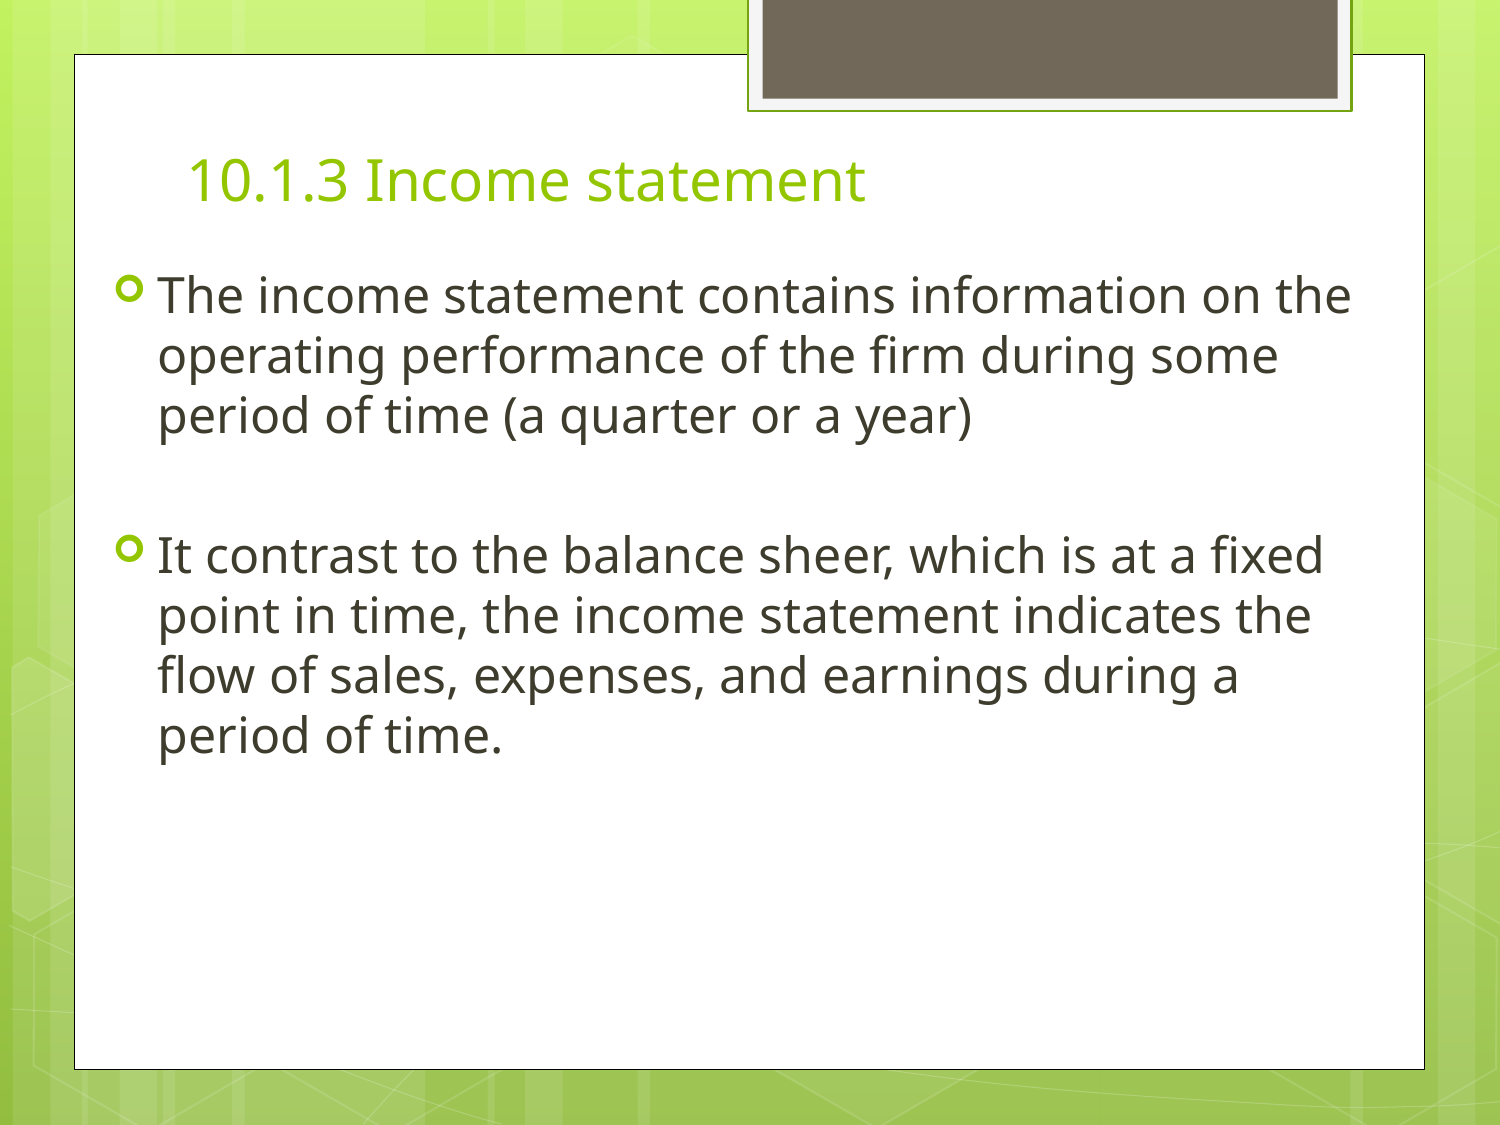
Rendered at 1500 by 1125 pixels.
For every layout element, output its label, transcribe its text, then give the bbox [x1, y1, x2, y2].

list The income statement contains information on the operating performance of the firm during some period of time (a quarter or a year) It contrast to the balance sheer, which is at a fixed point in time, the income statement indicates the flow of sales, expenses, and earnings during a period of time. [86, 255, 1375, 957]
title 10.1.3 Income statement [171, 125, 1324, 221]
